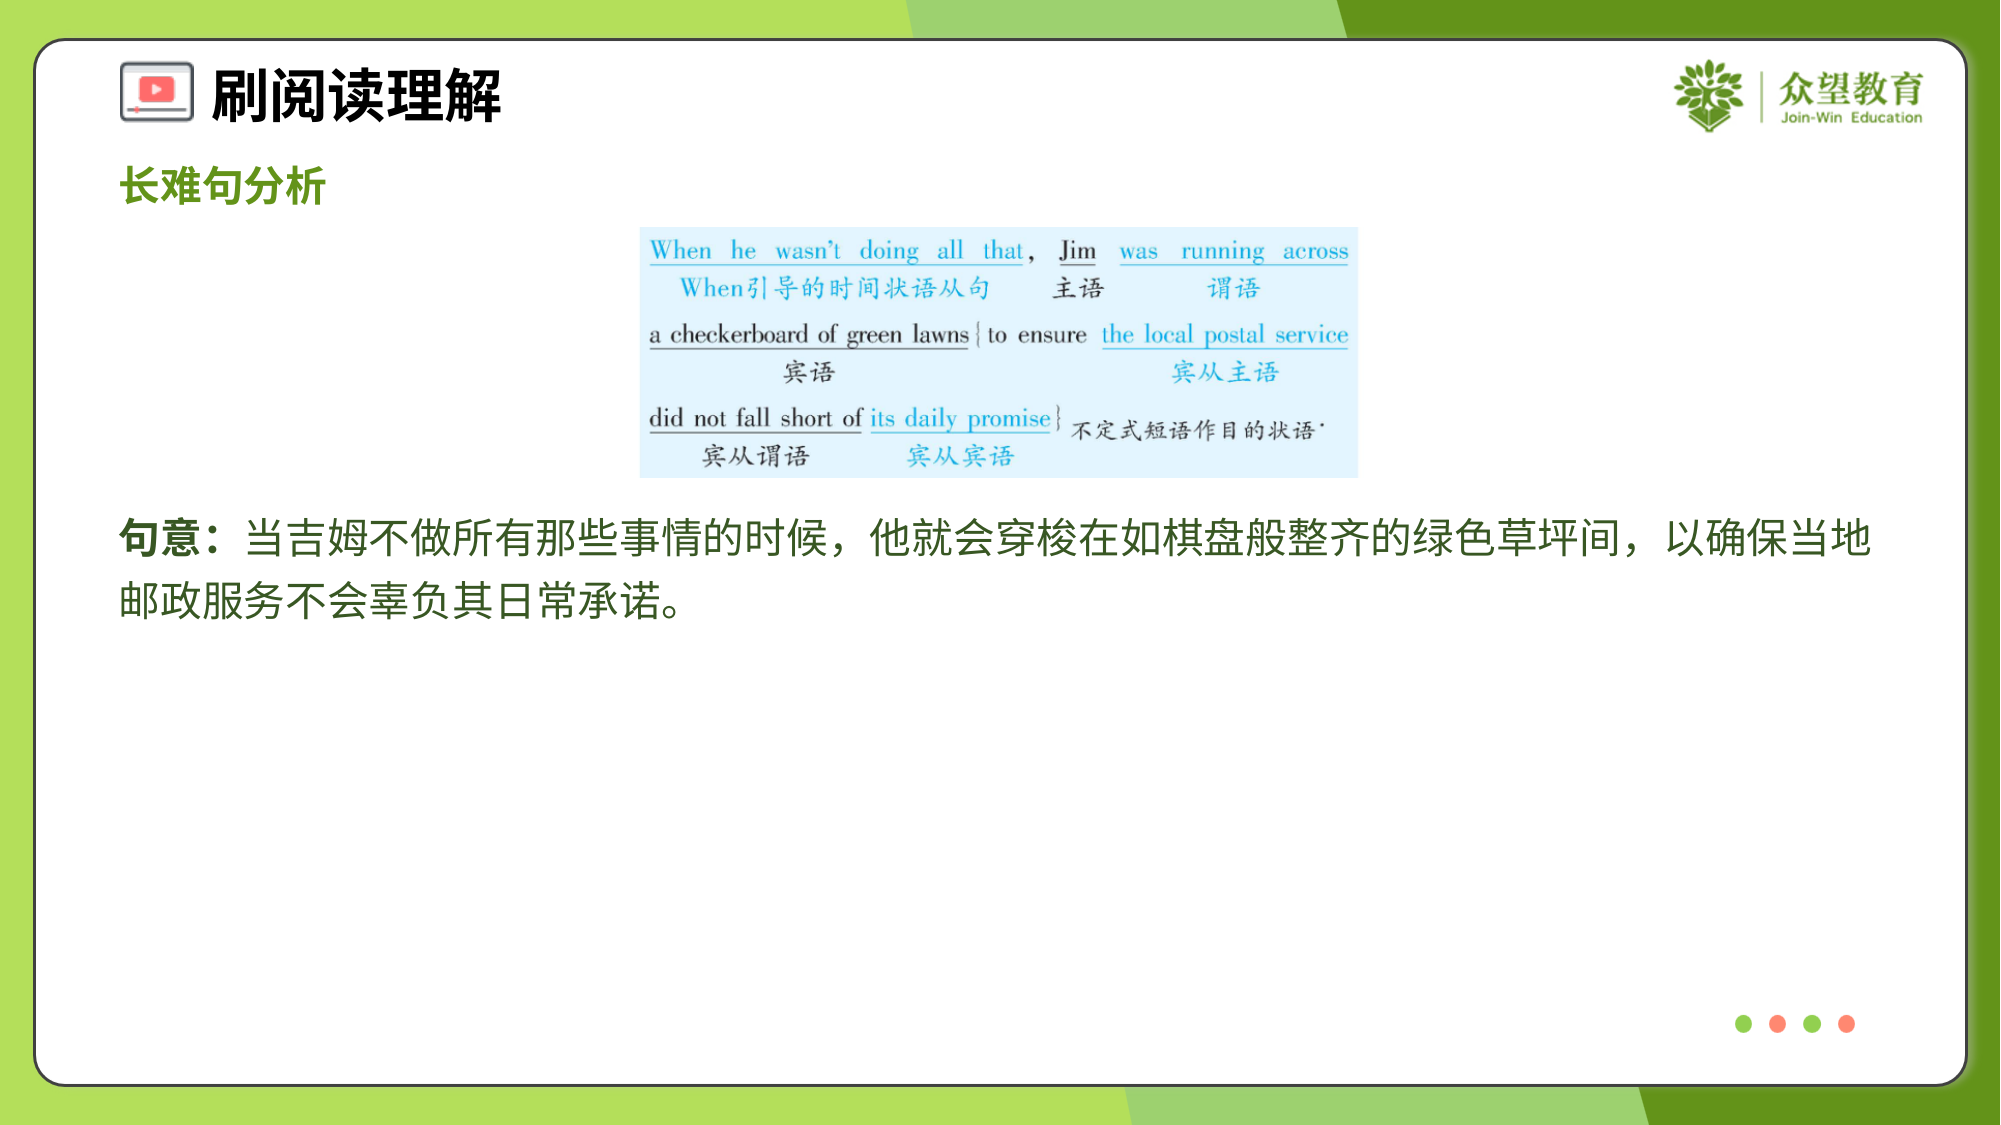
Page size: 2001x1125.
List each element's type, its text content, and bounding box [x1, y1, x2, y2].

text_box 长难句分析 [118, 147, 1883, 206]
text_box 句意：当吉姆不做所有那些事情的时候，他就会穿梭在如棋盘般整齐的绿色草坪间，以确保当地邮政服务不会辜负其日常承诺。 [118, 499, 1883, 620]
picture [0, 0, 2000, 1125]
